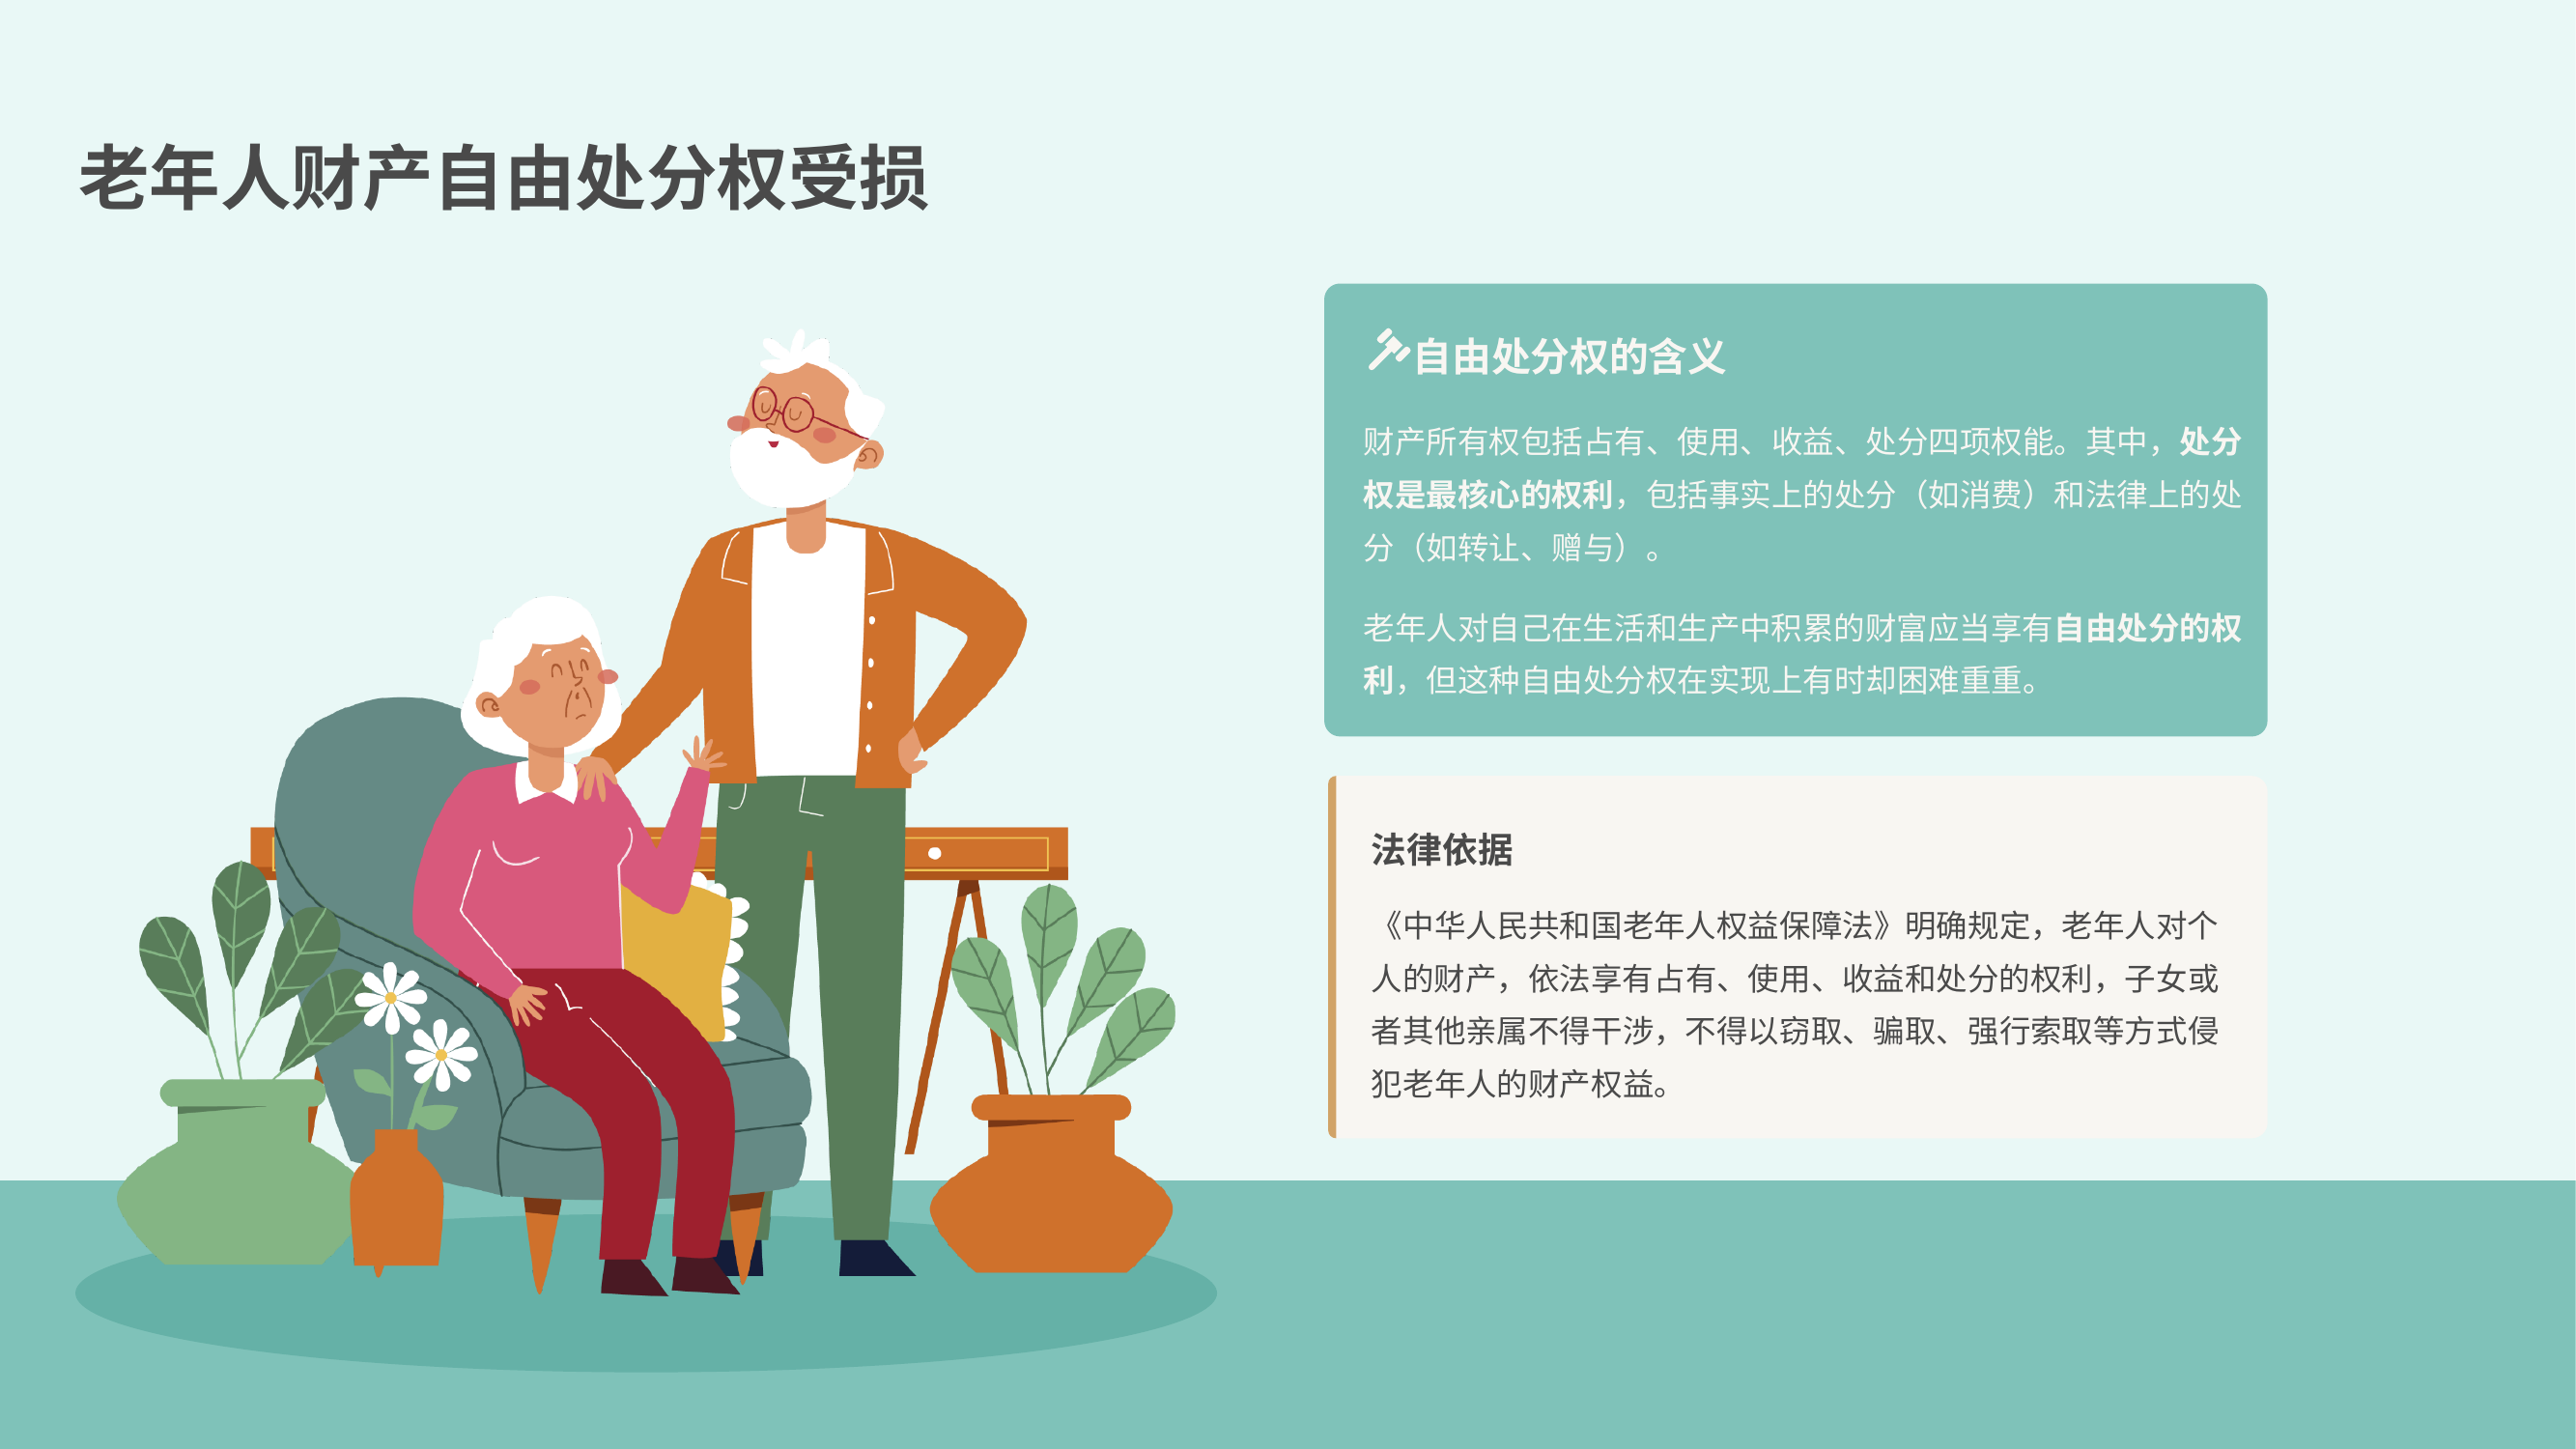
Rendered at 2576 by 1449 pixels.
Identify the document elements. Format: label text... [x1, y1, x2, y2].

text_box 《中华人民共和国老年人权益保障法》明确规定，老年人对个人的财产，依法享有占有、使用、收益和处分的权利，子女或者其他亲属不得干涉，不得以窃取、骗取、强行索取等方式侵犯老年人的财产权益。 [1371, 894, 2245, 1099]
text_box [1368, 335, 1403, 371]
text_box [1324, 283, 2268, 737]
text_box [1376, 327, 1393, 344]
text_box [1337, 776, 2268, 1139]
text_box 老年人财产自由处分权受损 [78, 141, 2533, 221]
picture [117, 328, 1175, 1296]
text_box 法律依据 [1371, 815, 2247, 871]
text_box [1395, 346, 1411, 362]
text_box 自由处分权的含义 [1412, 323, 2249, 379]
text_box 老年人对自己在生活和生产中积累的财富应当享有自由处分的权利，但这种自由处分权在实现上有时却困难重重。 [1363, 594, 2245, 697]
text_box 财产所有权包括占有、使用、收益、处分四项权能。其中，处分权是最核心的权利，包括事实上的处分（如消费）和法律上的处分（如转让、赠与）。 [1363, 410, 2245, 564]
text_box [1328, 776, 1337, 1139]
